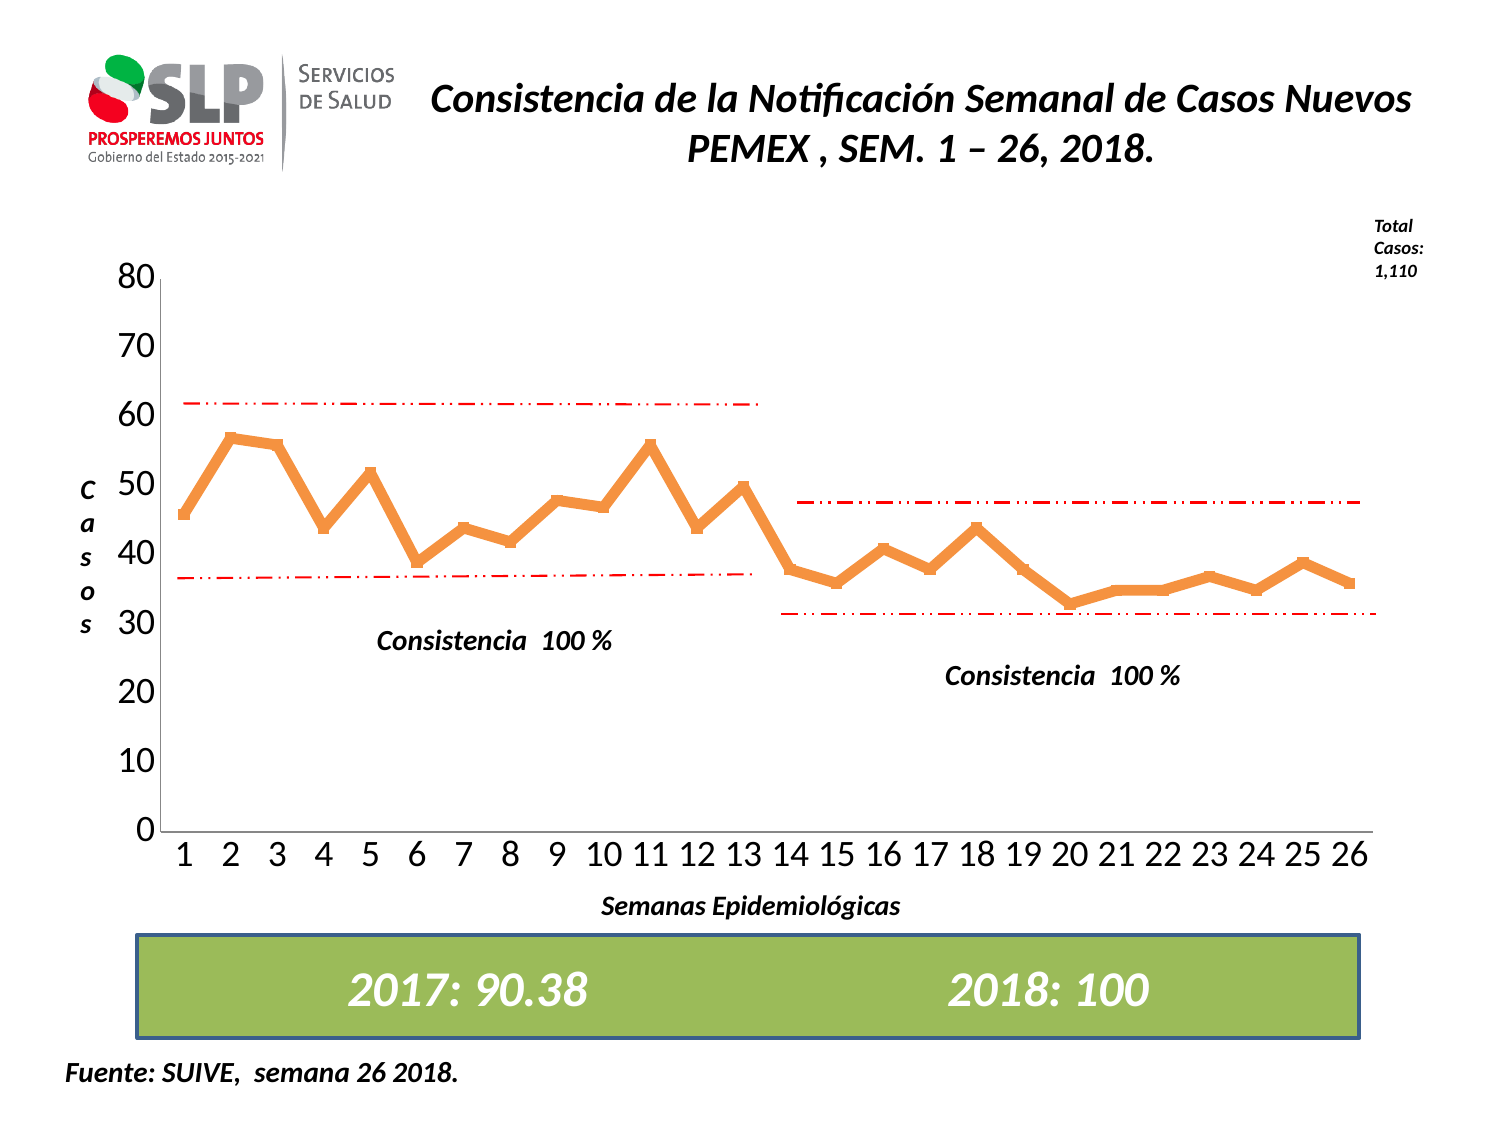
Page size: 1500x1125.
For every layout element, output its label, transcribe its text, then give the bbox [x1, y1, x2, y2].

text_box Casos [65, 463, 102, 647]
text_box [177, 573, 755, 579]
text_box Semanas Epidemiológicas [420, 889, 1088, 929]
picture [88, 54, 394, 172]
text_box Total Casos: 1,110 [1359, 206, 1478, 289]
chart [116, 260, 1394, 881]
text_box Fuente: SUIVE, semana 26 2018. [50, 1045, 573, 1096]
text_box 2017: 90.38 2018: 100 [135, 933, 1361, 1040]
text_box Consistencia de la Notificación Semanal de Casos Nuevos PEMEX , SEM. 1 – 26, 2018. [343, 63, 1500, 178]
